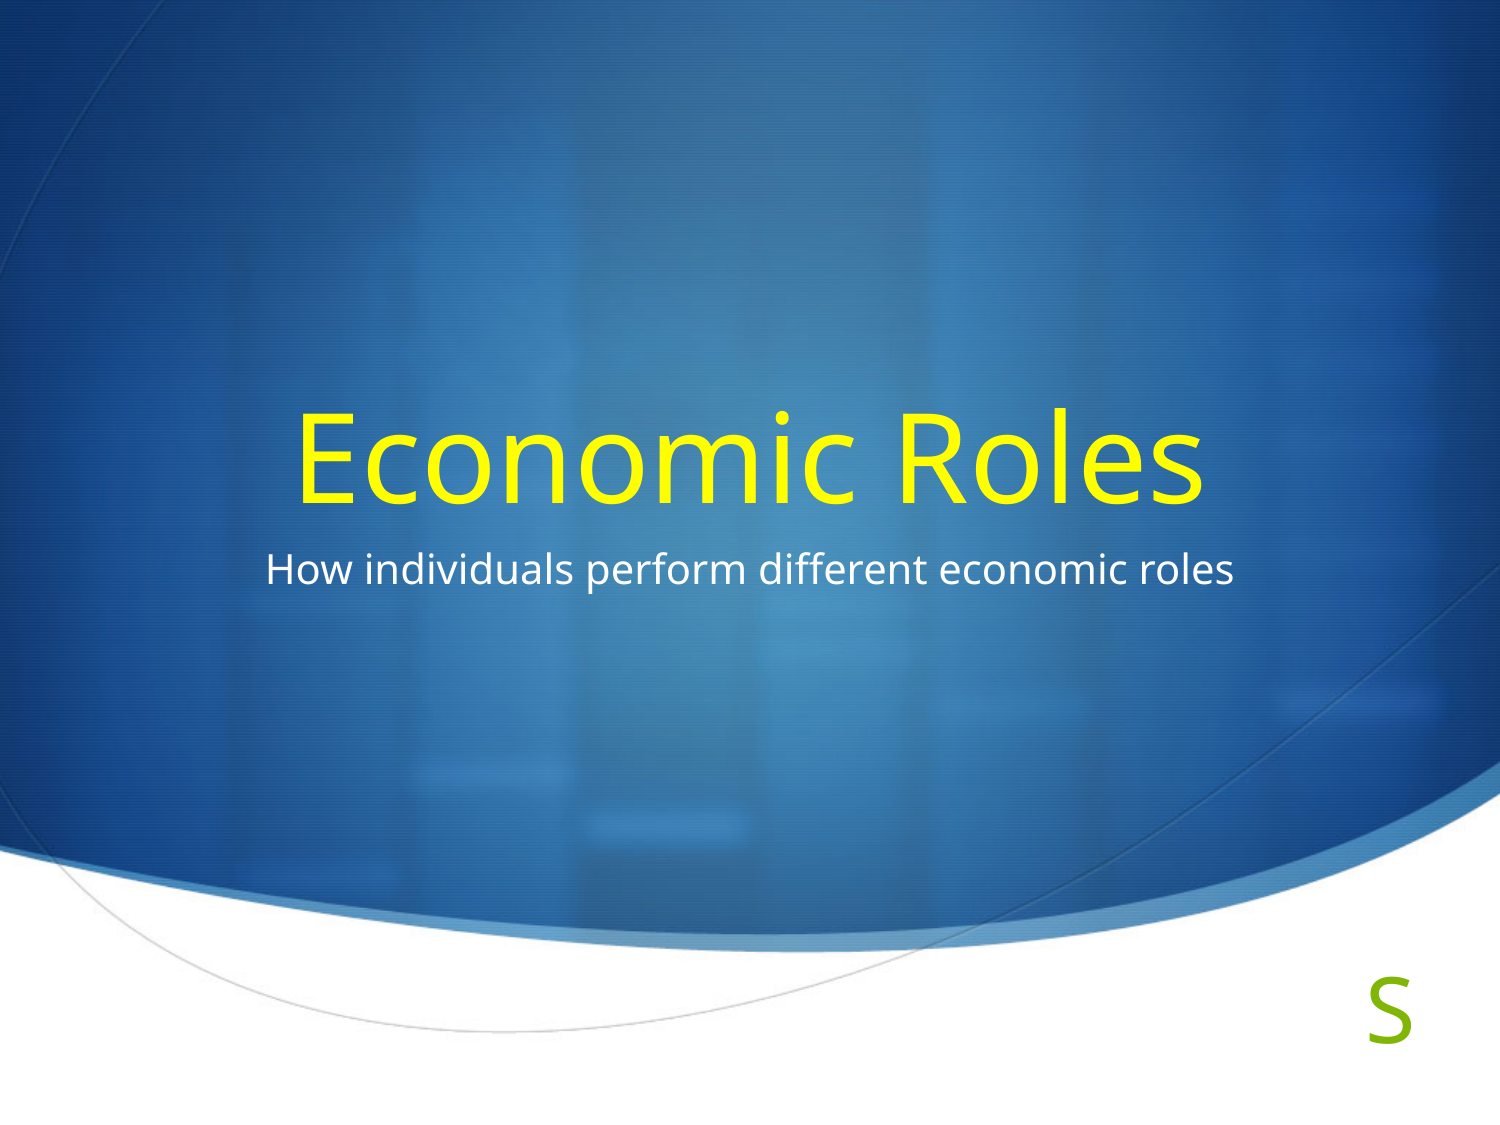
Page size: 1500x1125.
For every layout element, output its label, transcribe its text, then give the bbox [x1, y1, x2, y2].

picture [0, 0, 1500, 1125]
title Economic Roles [75, 212, 1425, 529]
subtitle How individuals perform different economic roles [75, 542, 1425, 718]
